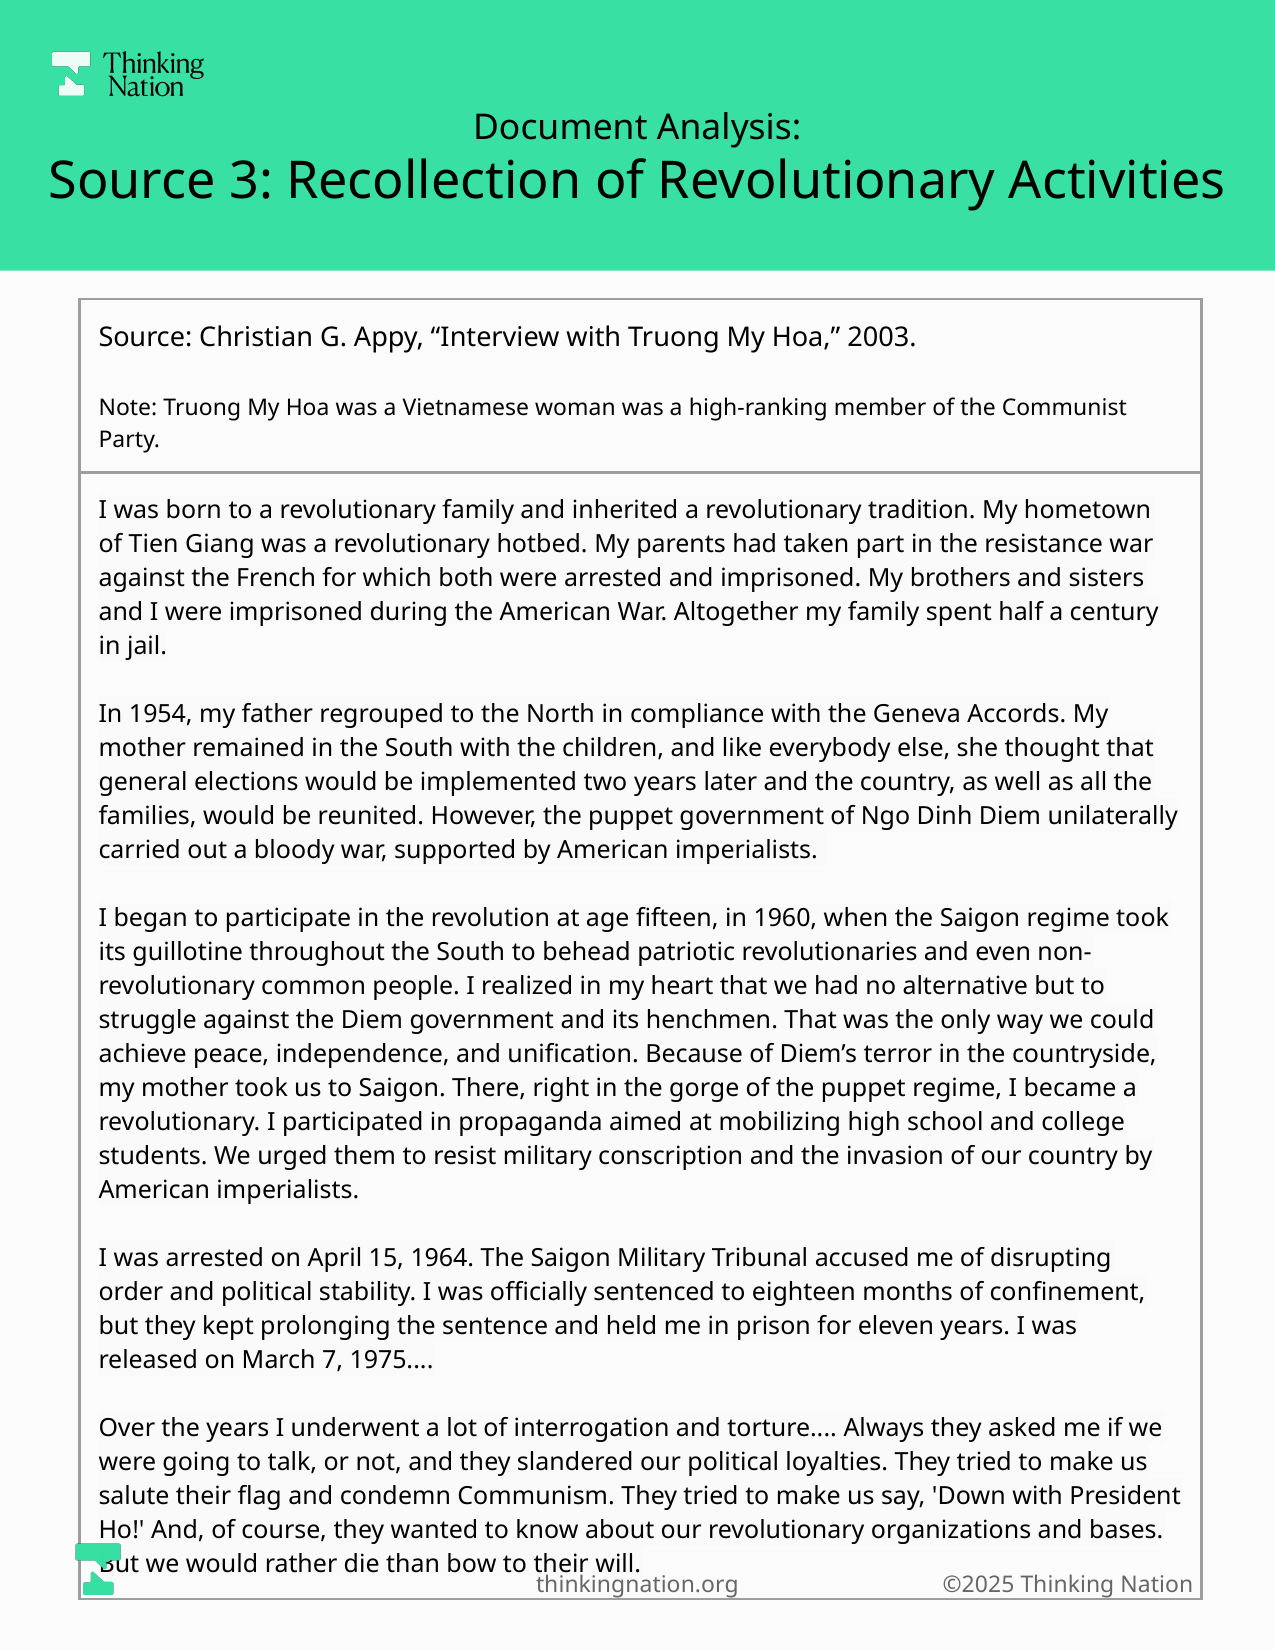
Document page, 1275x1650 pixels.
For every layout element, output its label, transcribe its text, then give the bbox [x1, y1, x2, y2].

text_box Document Analysis: Source 3: Recollection of Revolutionary Activities [0, 0, 1275, 271]
table_header Source: Christian G. Appy, “Interview with Truong My Hoa,” 2003. Note: Truong My Hoa was a Vietnamese woman was a high-ranking member of the Communist Party. [81, 300, 1200, 471]
picture [62, 1533, 134, 1605]
text_box ©2025 Thinking Nation [907, 1553, 1210, 1605]
table_cell I was born to a revolutionary family and inherited a revolutionary tradition. My hometown of Tien Giang was a revolutionary hotbed. My parents had taken part in the resistance war against the French for which both were arrested and imprisoned. My brothers and sisters and I were imprisoned during the American War. Altogether my family spent half a century in jail. In 1954, my father regrouped to the North in compliance with the Geneva Accords. My mother remained in the South with the children, and like everybody else, she thought that general elections would be implemented two years later and the country, as well as all the families, would be reunited. However, the puppet government of Ngo Dinh Diem unilaterally carried out a bloody war, supported by American imperialists. I began to participate in the revolution at age fifteen, in 1960, when the Saigon regime took its guillotine throughout the South to behead patriotic revolutionaries and even non- revolutionary common people. I realized in my heart that we had no alternative but to struggle against the Diem government and its henchmen. That was the only way we could achieve peace, independence, and unification. Because of Diem’s terror in the countryside, my mother took us to Saigon. There, right in the gorge of the puppet regime, I became a revolutionary. I participated in propaganda aimed at mobilizing high school and college students. We urged them to resist military conscription and the invasion of our country by American imperialists. I was arrested on April 15, 1964. The Saigon Military Tribunal accused me of disrupting order and political stability. I was officially sentenced to eighteen months of confinement, but they kept prolonging the sentence and held me in prison for eleven years. I was released on March 7, 1975.... Over the years I underwent a lot of interrogation and torture.... Always they asked me if we were going to talk, or not, and they slandered our political loyalties. They tried to make us salute their flag and condemn Communism. They tried to make us say, 'Down with President Ho!' And, of course, they wanted to know about our revolutionary organizations and bases. But we would rather die than bow to their will. [81, 474, 1200, 1598]
picture [35, 37, 210, 110]
text_box thinkingnation.org [486, 1553, 789, 1605]
